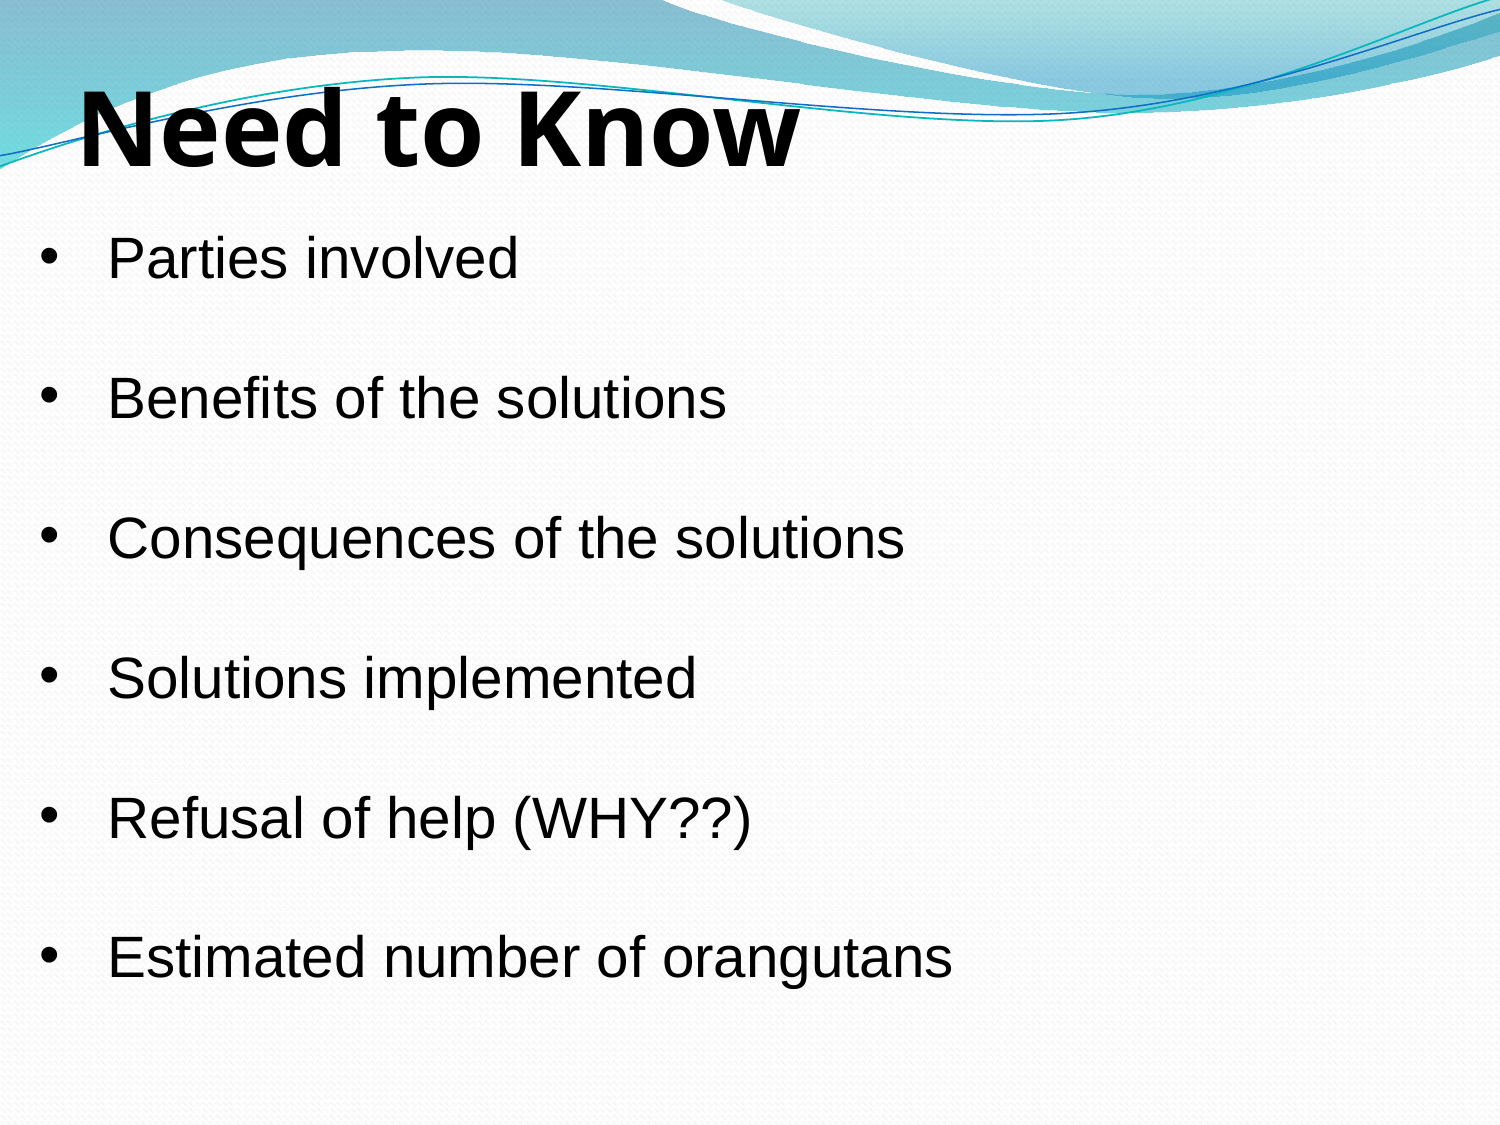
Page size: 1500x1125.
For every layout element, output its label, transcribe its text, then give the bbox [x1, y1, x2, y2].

title Need to Know [74, 0, 1426, 188]
text_box Parties involved Benefits of the solutions Consequences of the solutions Solutions implemented Refusal of help (WHY??) Estimated number of orangutans [24, 212, 1425, 1075]
